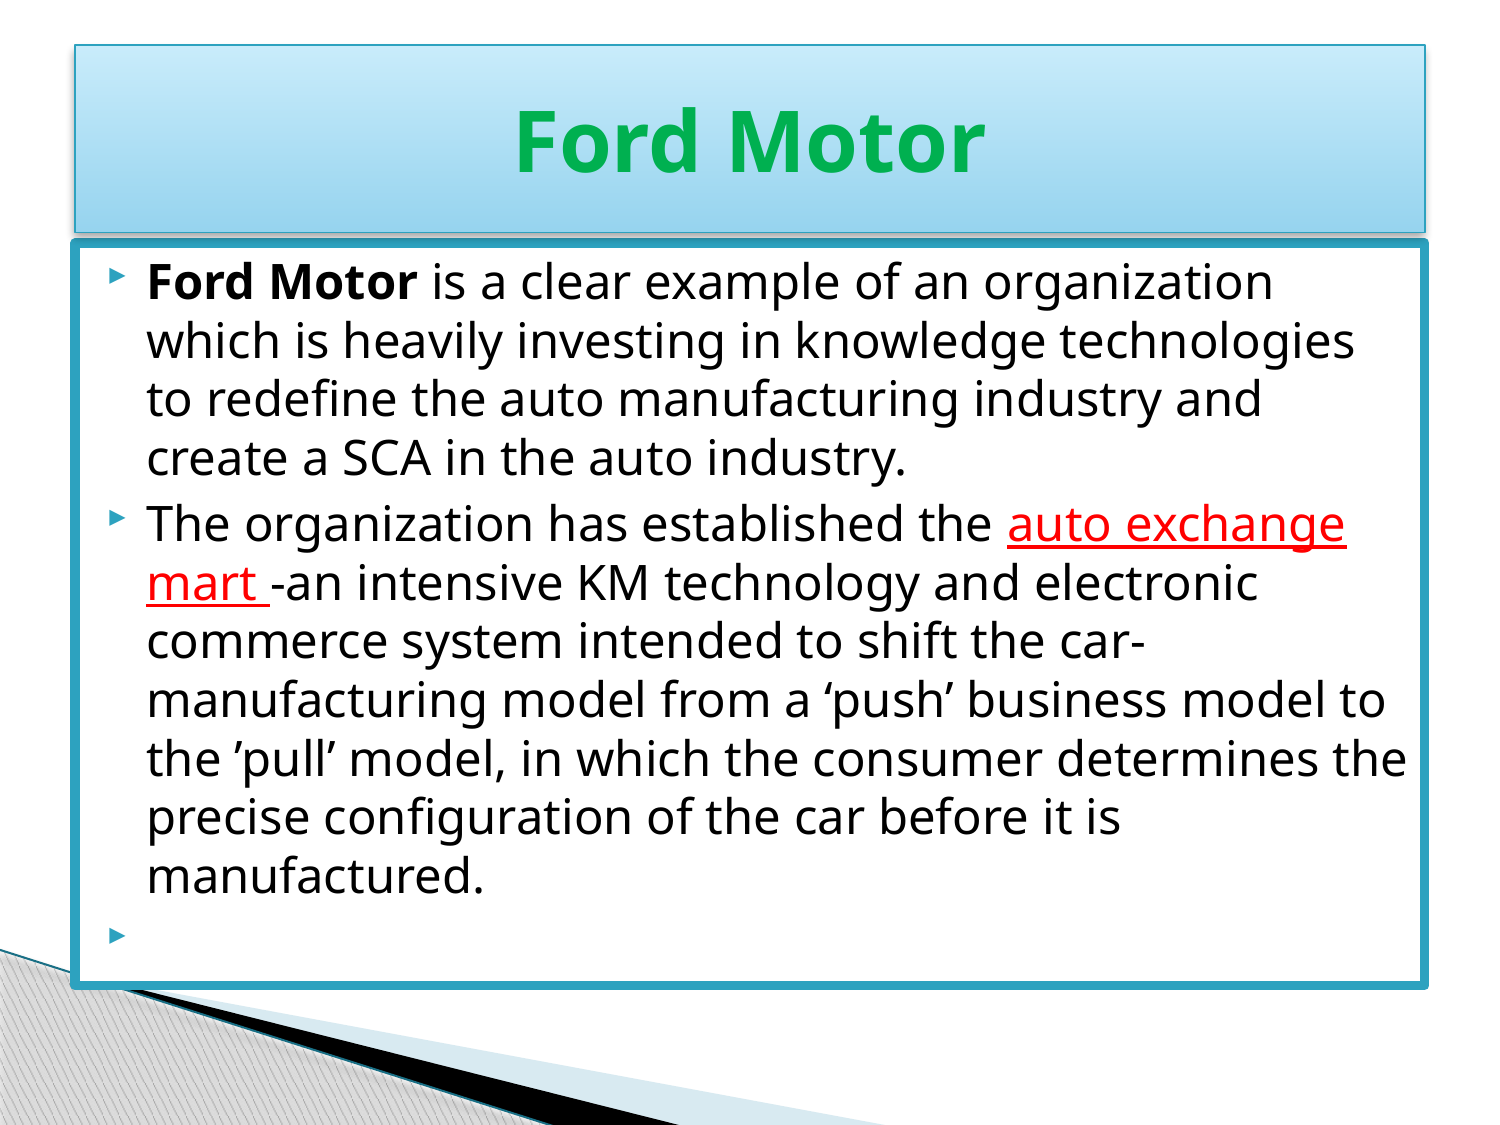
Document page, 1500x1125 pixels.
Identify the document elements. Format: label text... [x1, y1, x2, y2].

title Ford Motor [74, 44, 1426, 233]
list Ford Motor is a clear example of an organization which is heavily investing in knowledge technologies to redefine the auto manufacturing industry and create a SCA in the auto industry. The organization has established the auto exchange mart -an intensive KM technology and electronic commerce system intended to shift the car-manufacturing model from a ‘push’ business model to the ’pull’ model, in which the consumer determines the precise configuration of the car before it is manufactured. [70, 240, 1429, 990]
